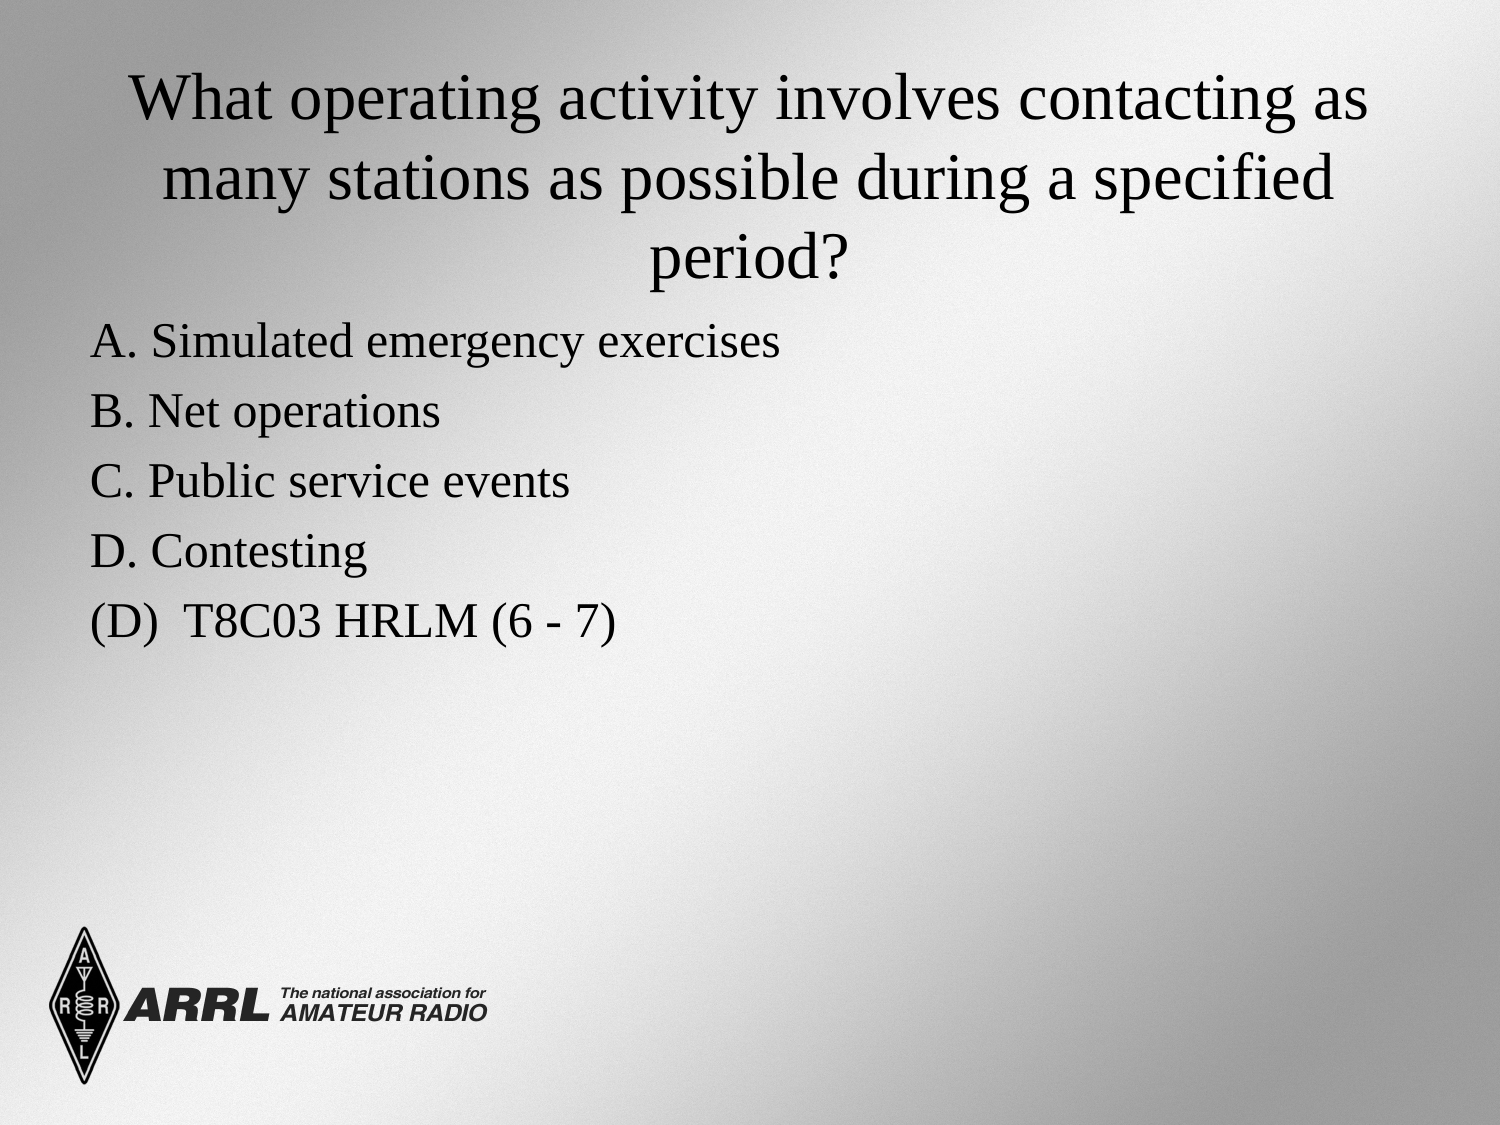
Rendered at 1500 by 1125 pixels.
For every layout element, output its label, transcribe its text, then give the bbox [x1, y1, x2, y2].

picture [0, 0, 1500, 1125]
list A. Simulated emergency exercises B. Net operations C. Public service events D. Contesting (D) T8C03 HRLM (6 - 7) [75, 299, 1425, 1005]
title What operating activity involves contacting as many stations as possible during a specified period? [75, 45, 1425, 233]
